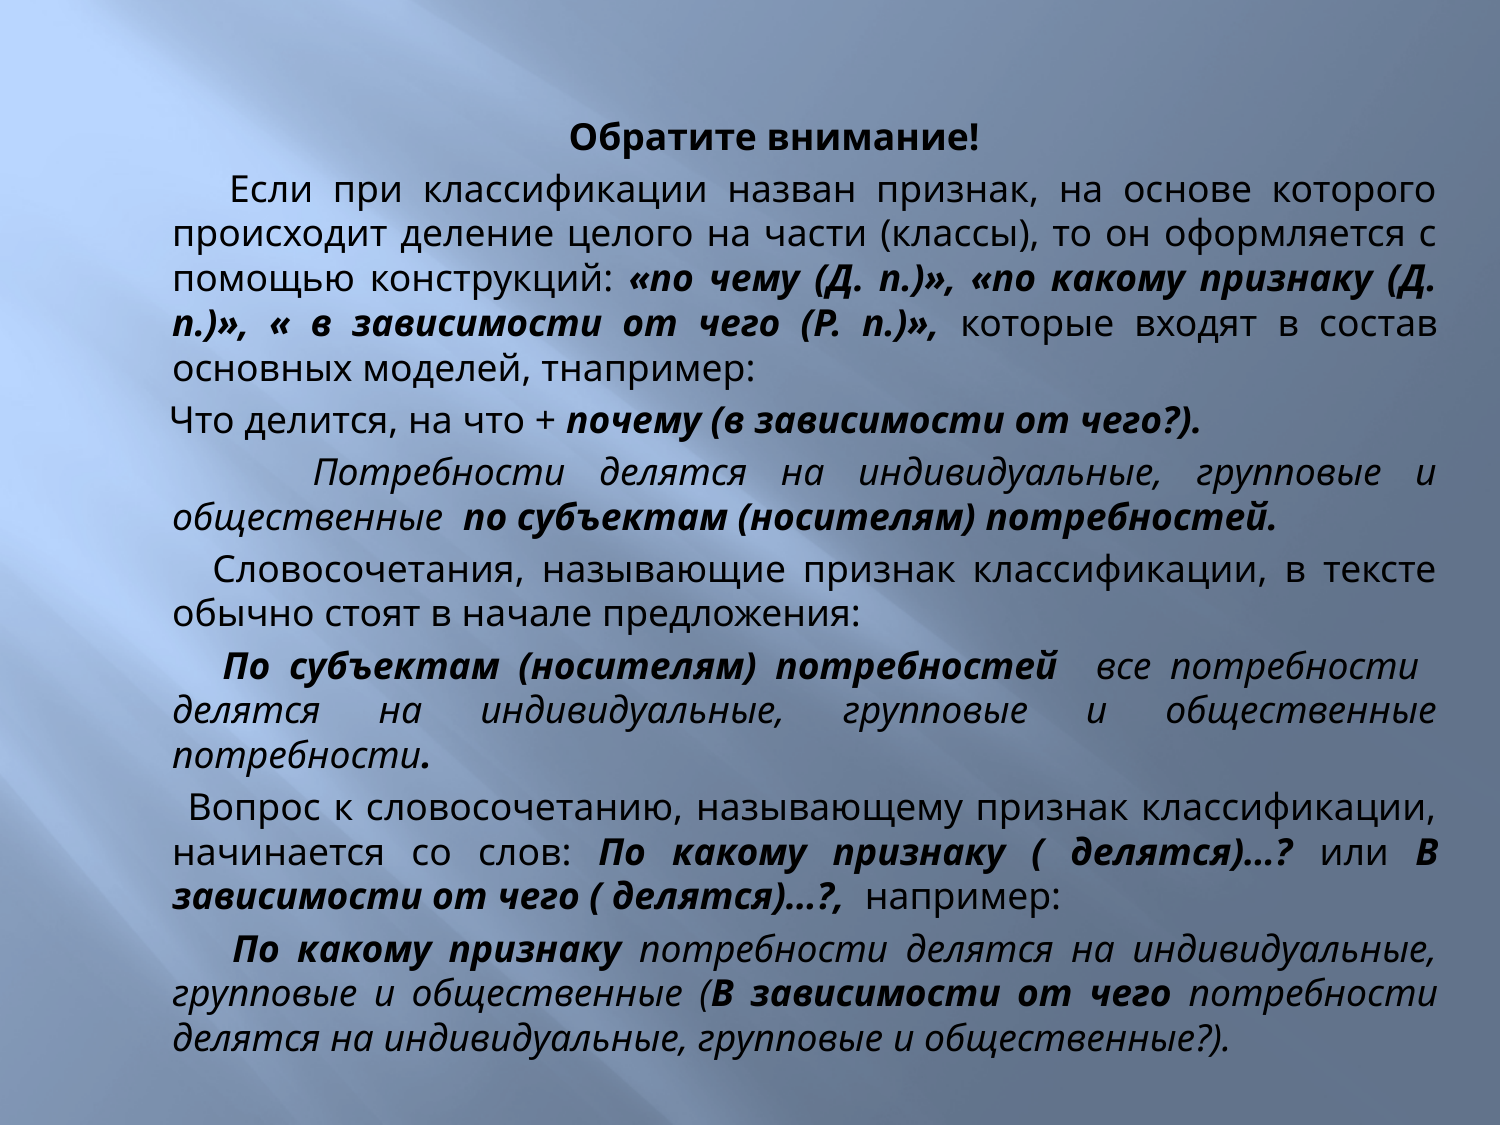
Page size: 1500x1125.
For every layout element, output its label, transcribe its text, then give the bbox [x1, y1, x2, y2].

list Обратите внимание! Если при классификации назван признак, на основе которого происходит деление целого на части (классы), то он оформляется с помощью конструкций: «по чему (Д. п.)», «по какому признаку (Д. п.)», « в зависимости от чего (Р. п.)», которые входят в состав основных моделей, тнапример: Что делится, на что + почему (в зависимости от чего?). Потребности делятся на индивидуальные, групповые и общественные по субъектам (носителям) потребностей. Словосочетания, называющие признак классификации, в тексте обычно стоят в начале предложения: По субъектам (носителям) потребностей все потребности делятся на индивидуальные, групповые и общественные потребности. Вопрос к словосочетанию, называющему признак классификации, начинается со слов: По какому признаку ( делятся)…? или В зависимости от чего ( делятся)…?, например: По какому признаку потребности делятся на индивидуальные, групповые и общественные (В зависимости от чего потребности делятся на индивидуальные, групповые и общественные?). [75, 105, 1454, 1067]
